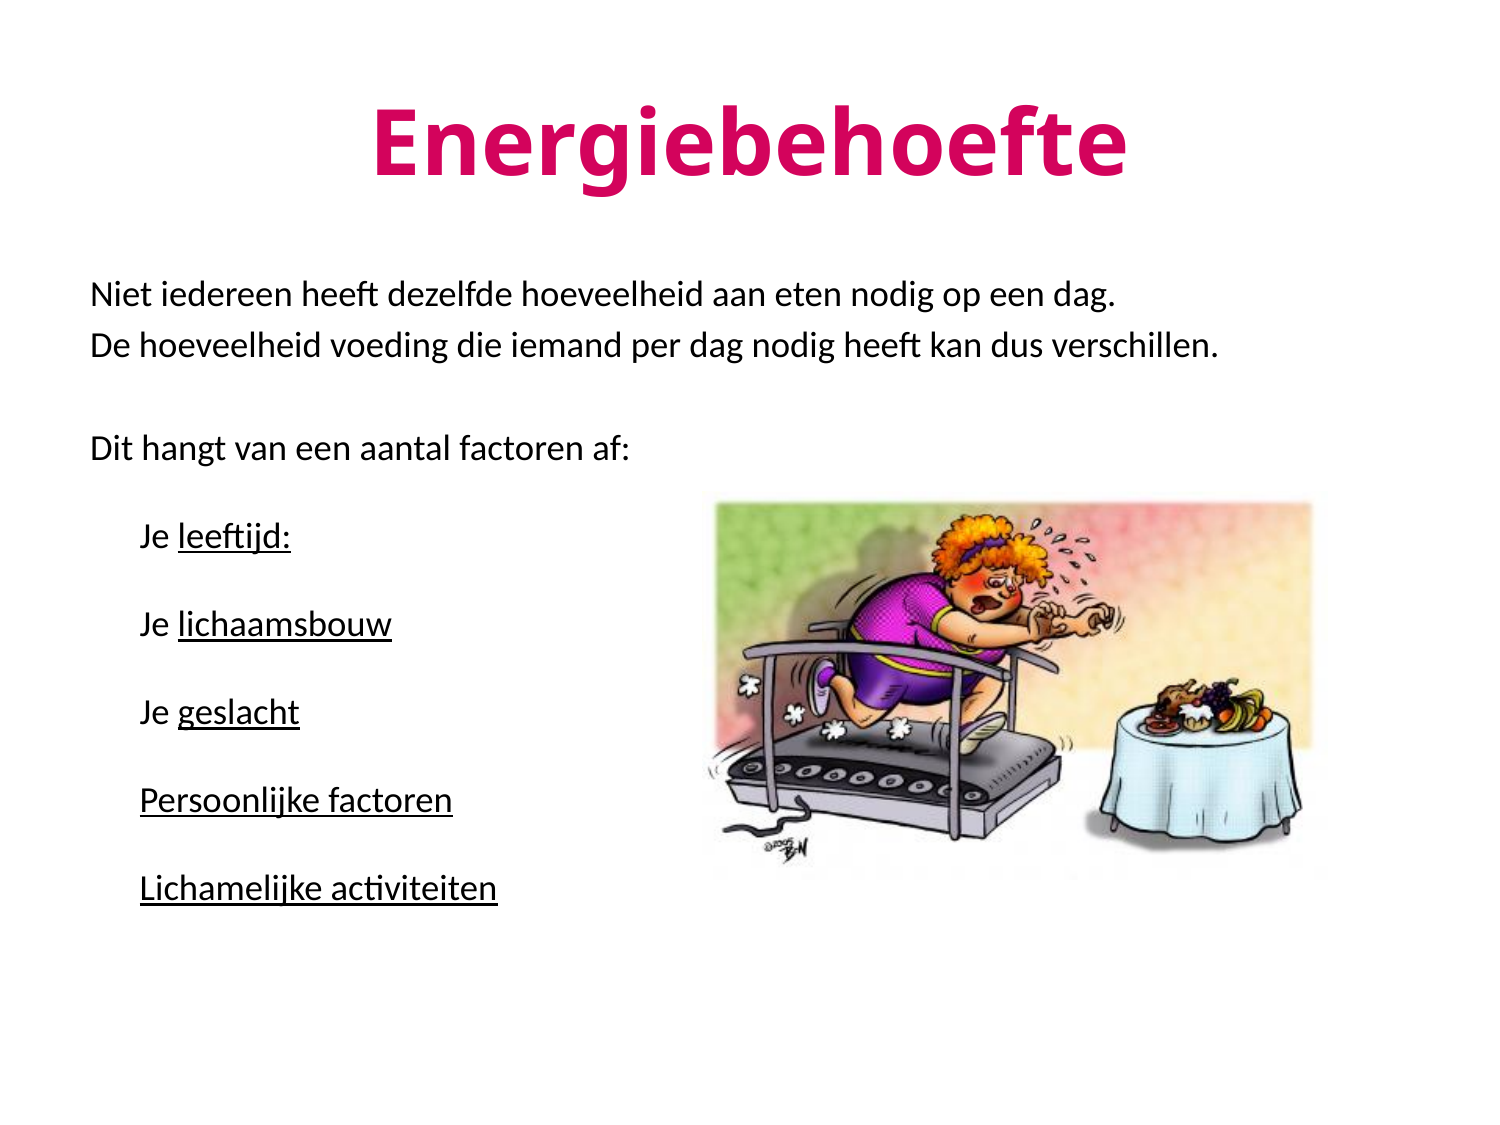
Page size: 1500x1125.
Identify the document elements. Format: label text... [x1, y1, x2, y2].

list Niet iedereen heeft dezelfde hoeveelheid aan eten nodig op een dag. De hoeveelheid voeding die iemand per dag nodig heeft kan dus verschillen. Dit hangt van een aantal factoren af: Je leeftijd: Je lichaamsbouw Je geslacht Persoonlijke factoren Lichamelijke activiteiten [75, 262, 1425, 1005]
picture [702, 491, 1328, 880]
title Energiebehoefte [75, 45, 1425, 233]
